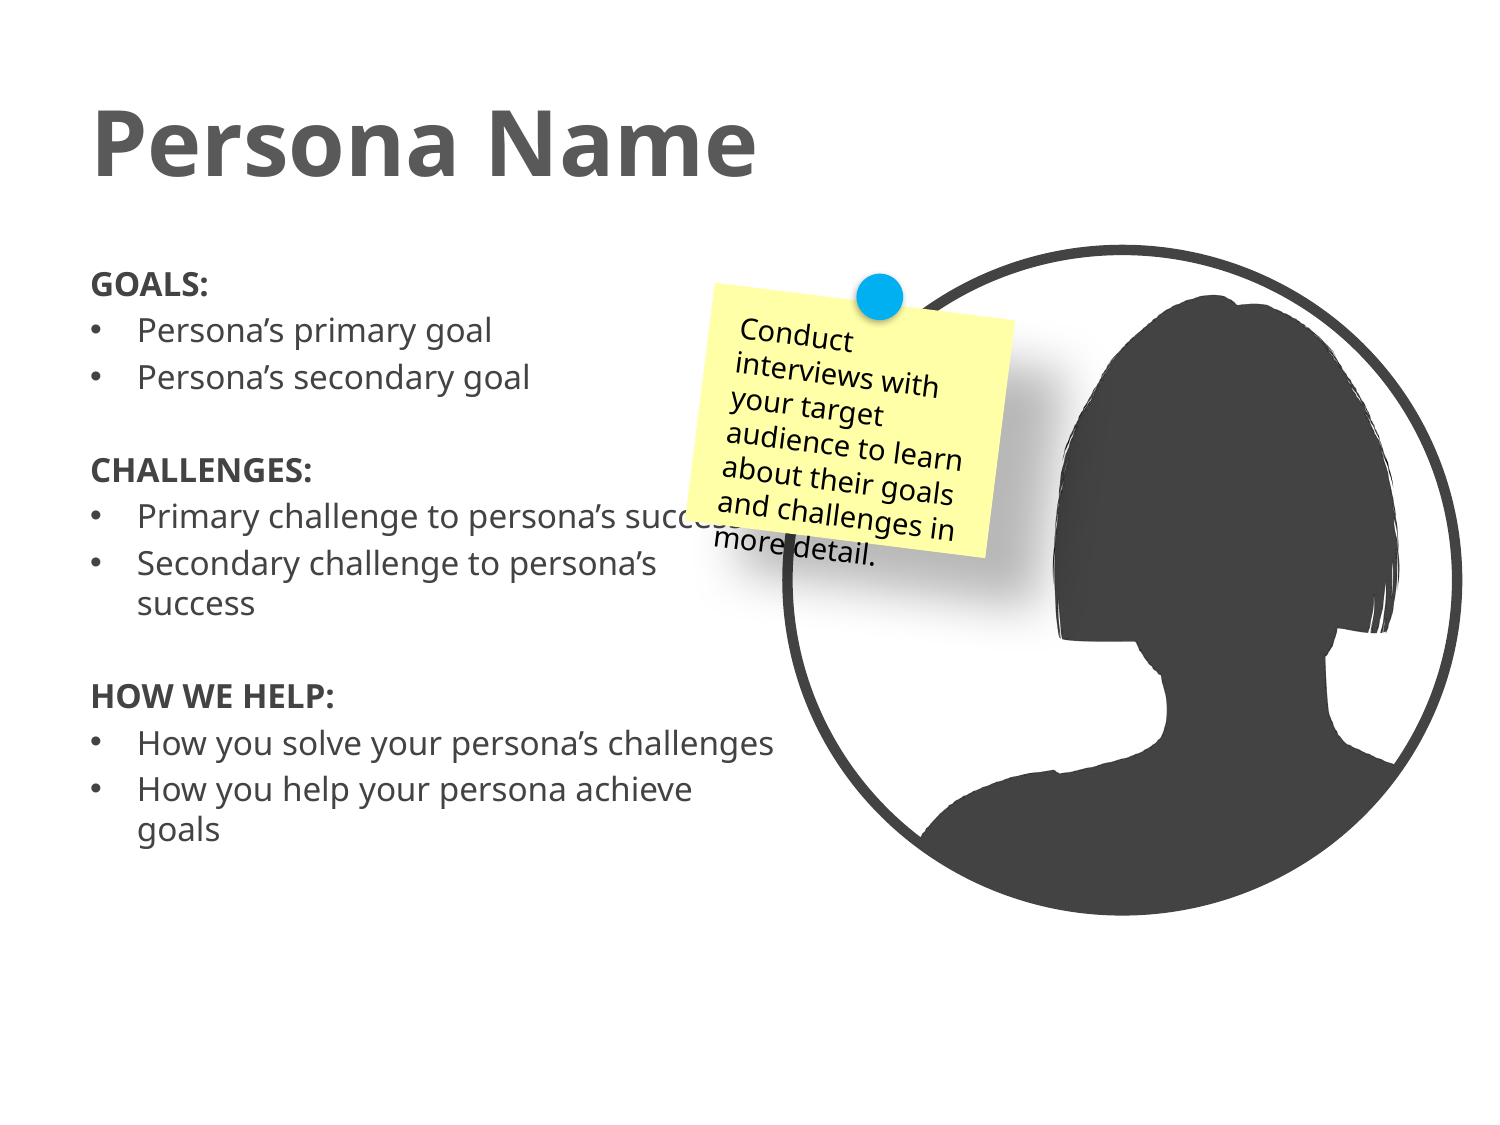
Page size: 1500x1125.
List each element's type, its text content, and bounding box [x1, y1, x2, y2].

title Persona Name [75, 44, 963, 236]
list GOALS: Persona’s primary goal Persona’s secondary goal CHALLENGES: Primary challenge to persona’s success Secondary challenge to persona’s success HOW WE HELP: How you solve your persona’s challenges How you help your persona achieve goals [75, 255, 800, 1025]
picture [787, 249, 1458, 911]
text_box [696, 279, 1000, 545]
